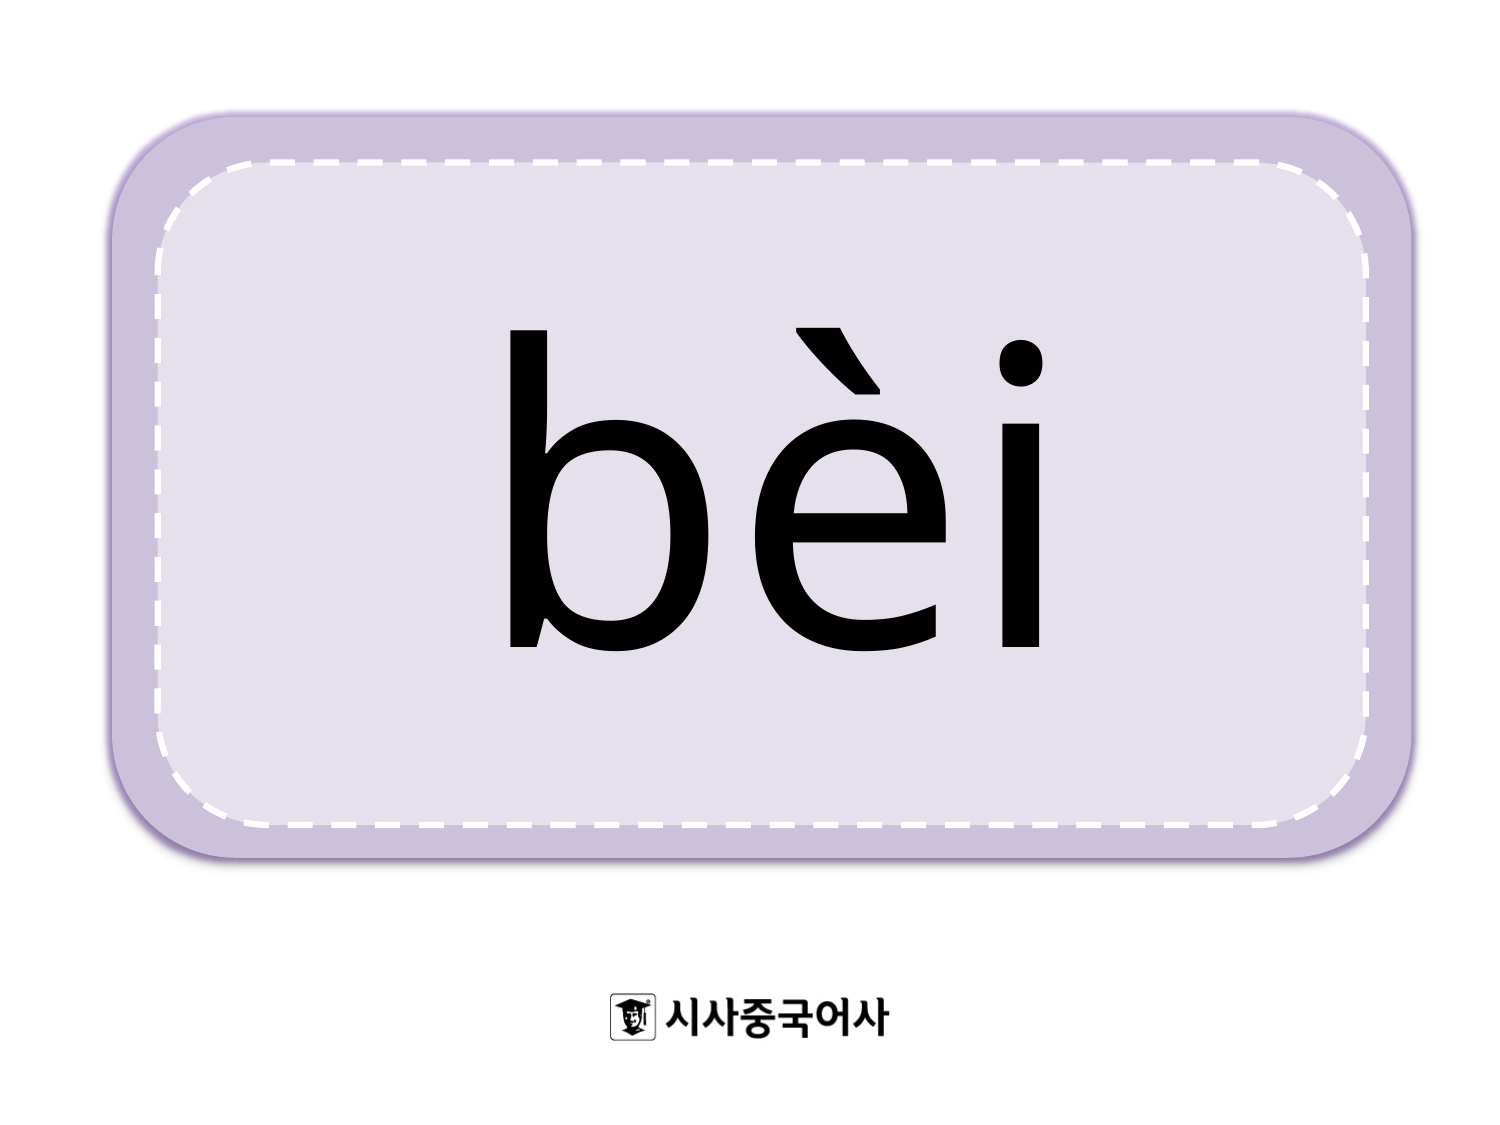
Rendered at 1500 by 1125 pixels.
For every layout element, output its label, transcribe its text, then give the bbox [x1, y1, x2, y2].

text_box bèi [171, 149, 1380, 812]
picture [602, 987, 898, 1047]
